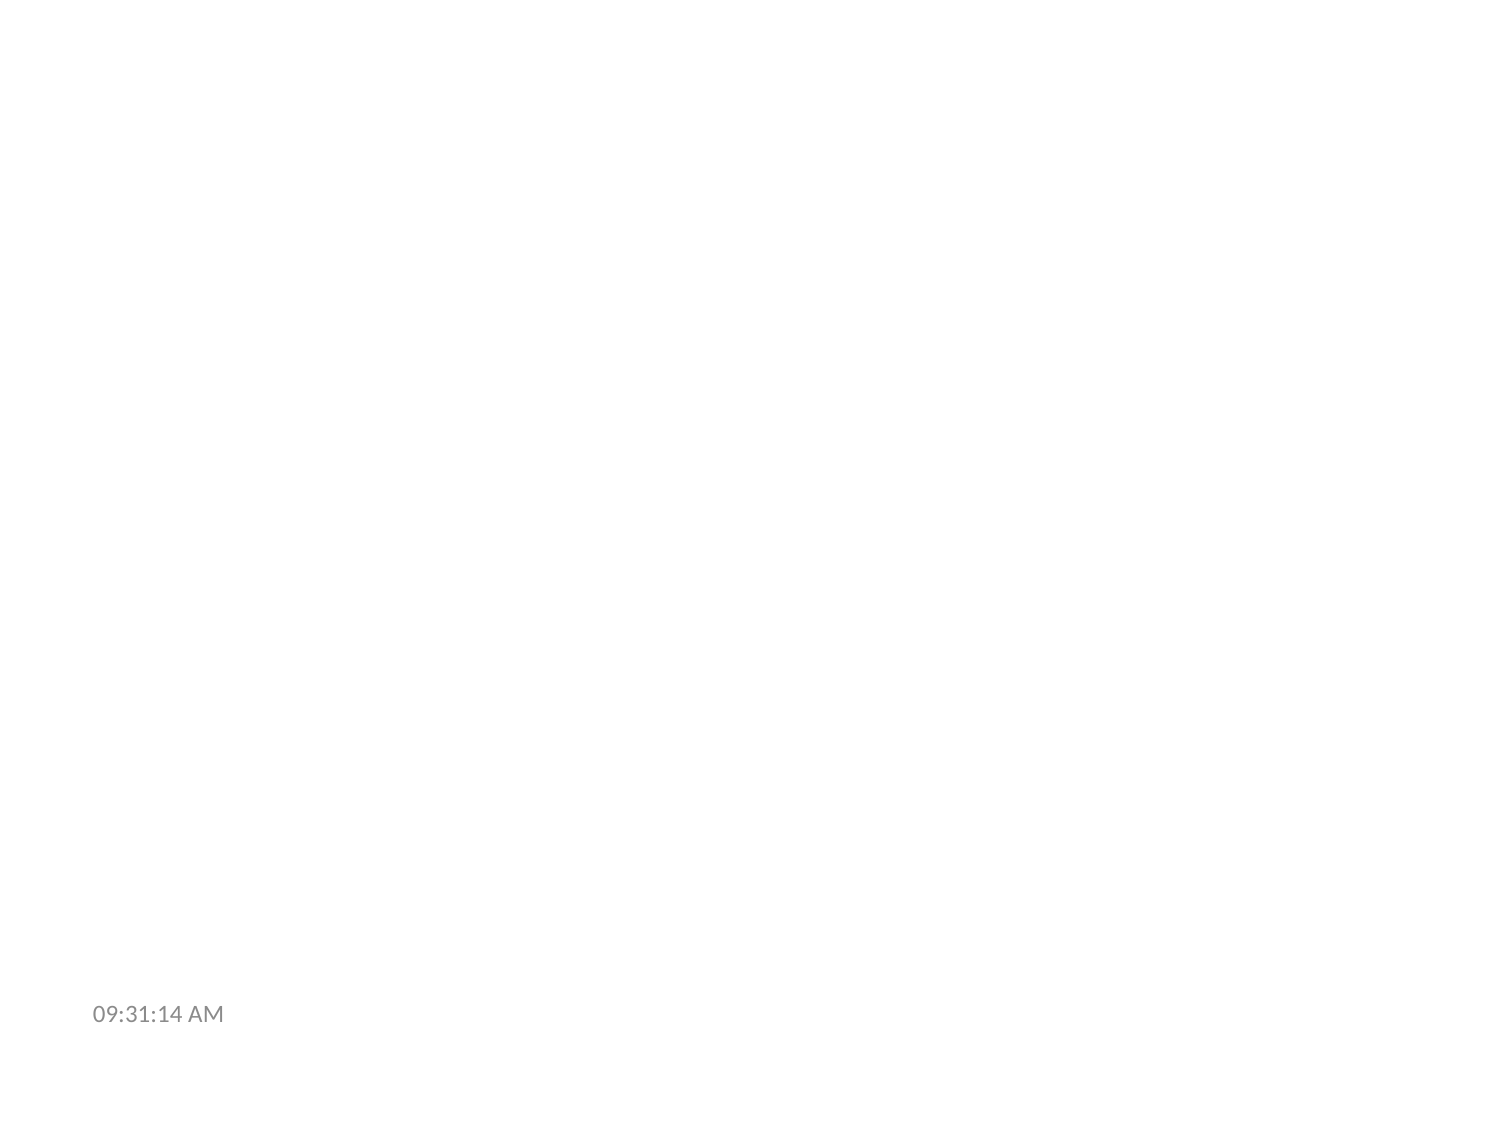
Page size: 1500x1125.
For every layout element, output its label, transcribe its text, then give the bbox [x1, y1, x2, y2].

text_box 3:35:09 PM [77, 982, 428, 1043]
